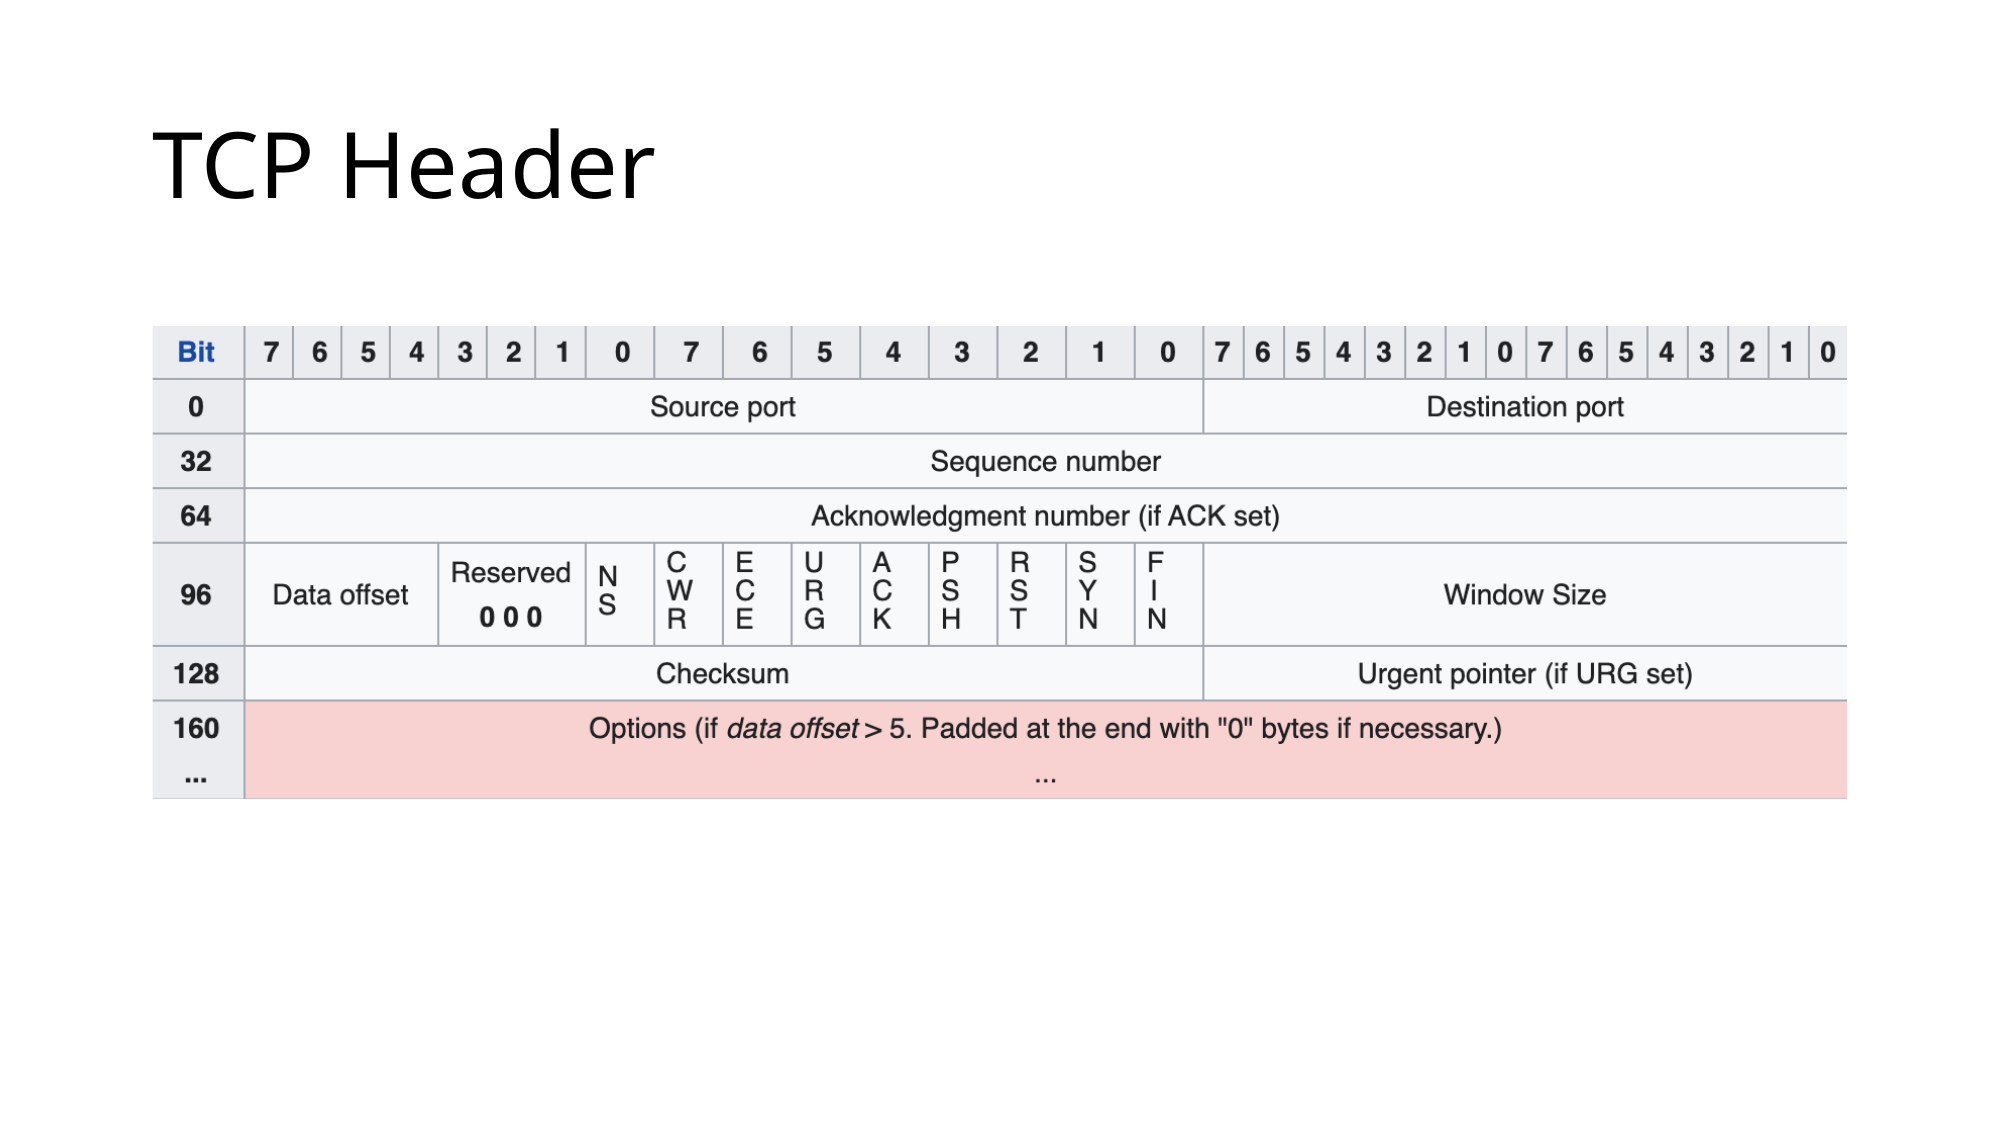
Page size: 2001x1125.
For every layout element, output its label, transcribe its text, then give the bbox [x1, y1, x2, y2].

title TCP Header [137, 59, 1863, 278]
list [152, 326, 1848, 798]
